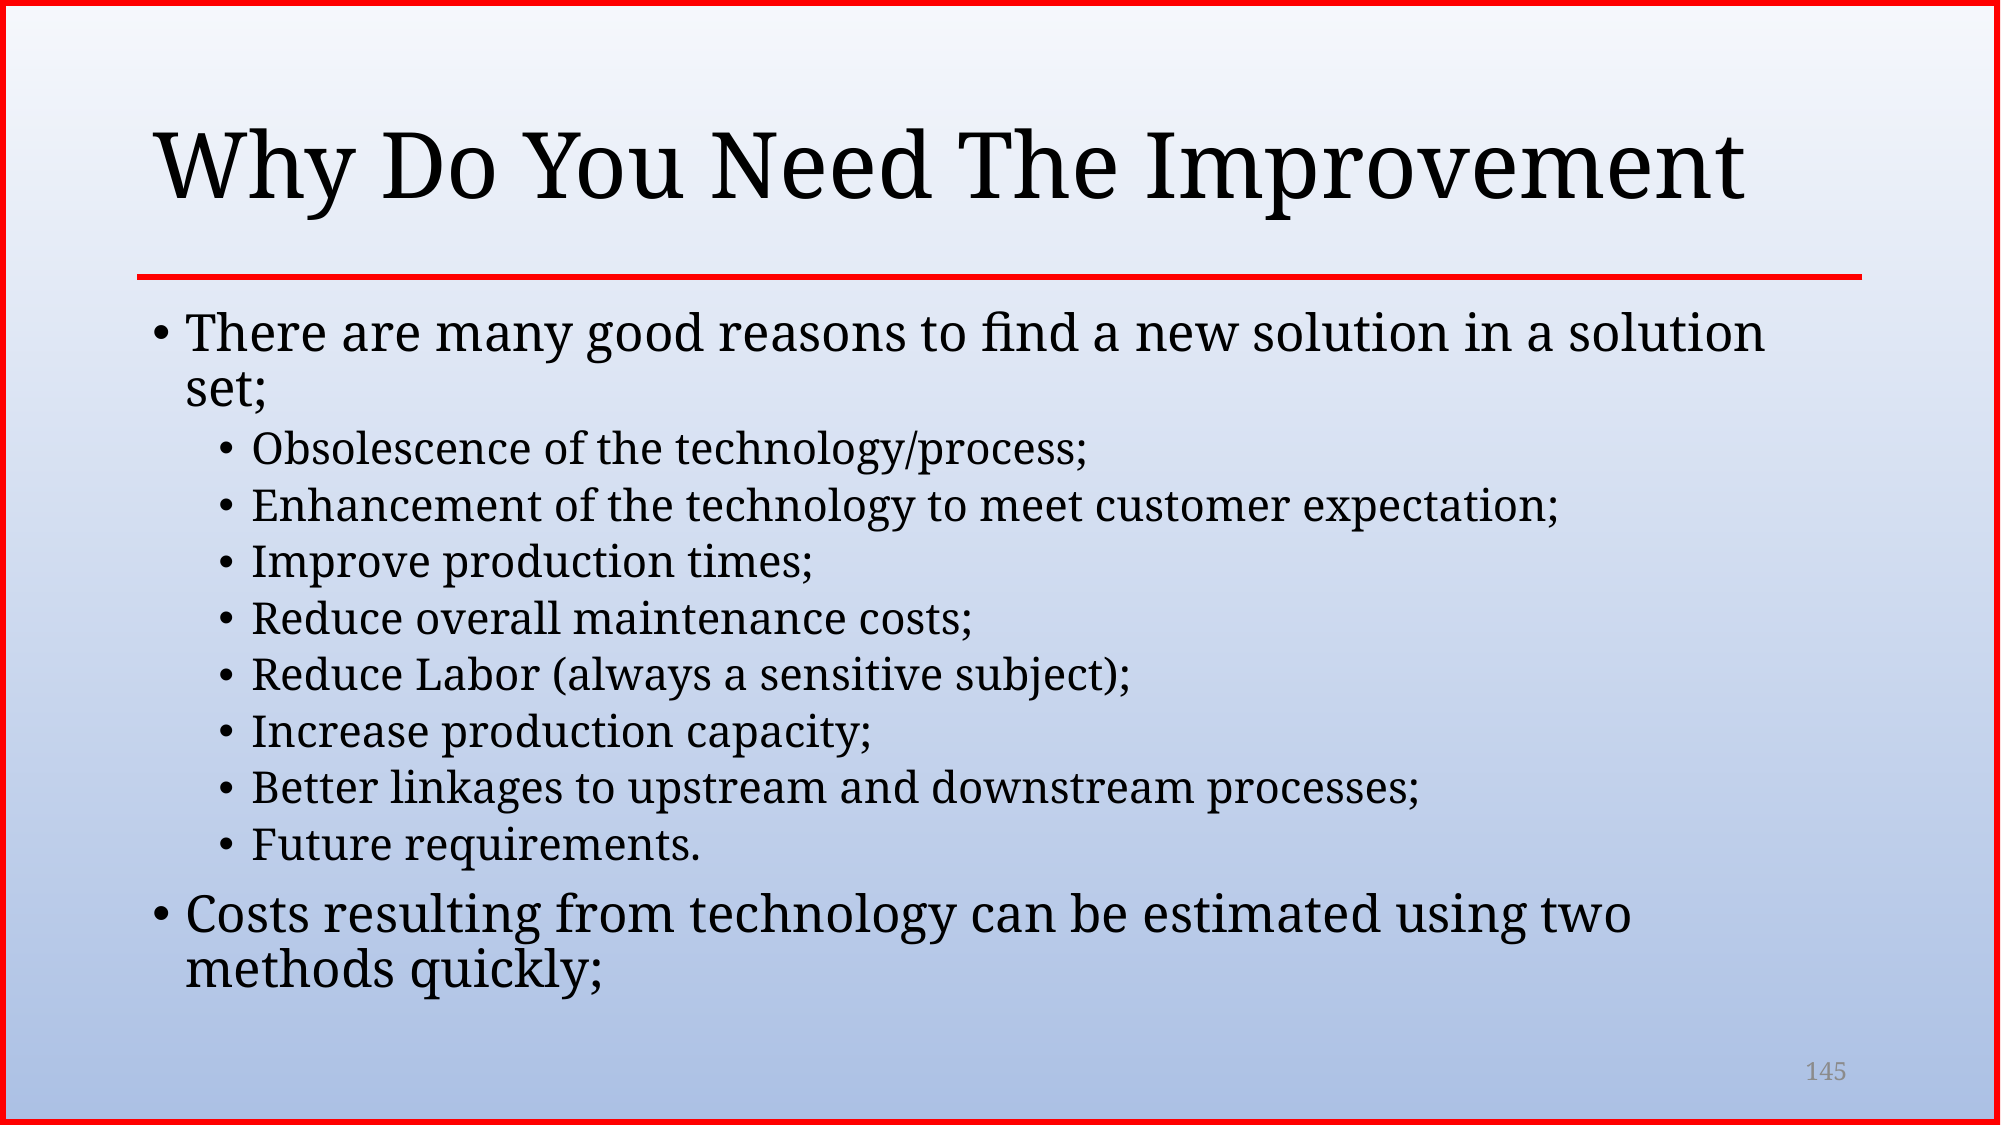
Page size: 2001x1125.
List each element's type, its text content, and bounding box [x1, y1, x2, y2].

list There are many good reasons to find a new solution in a solution set; Obsolescence of the technology/process; Enhancement of the technology to meet customer expectation; Improve production times; Reduce overall maintenance costs; Reduce Labor (always a sensitive subject); Increase production capacity; Better linkages to upstream and downstream processes; Future requirements. Costs resulting from technology can be estimated using two methods quickly; [137, 299, 1863, 1014]
title Why Do You Need The Improvement [137, 59, 1863, 278]
slide_number 145 [1412, 1042, 1863, 1103]
